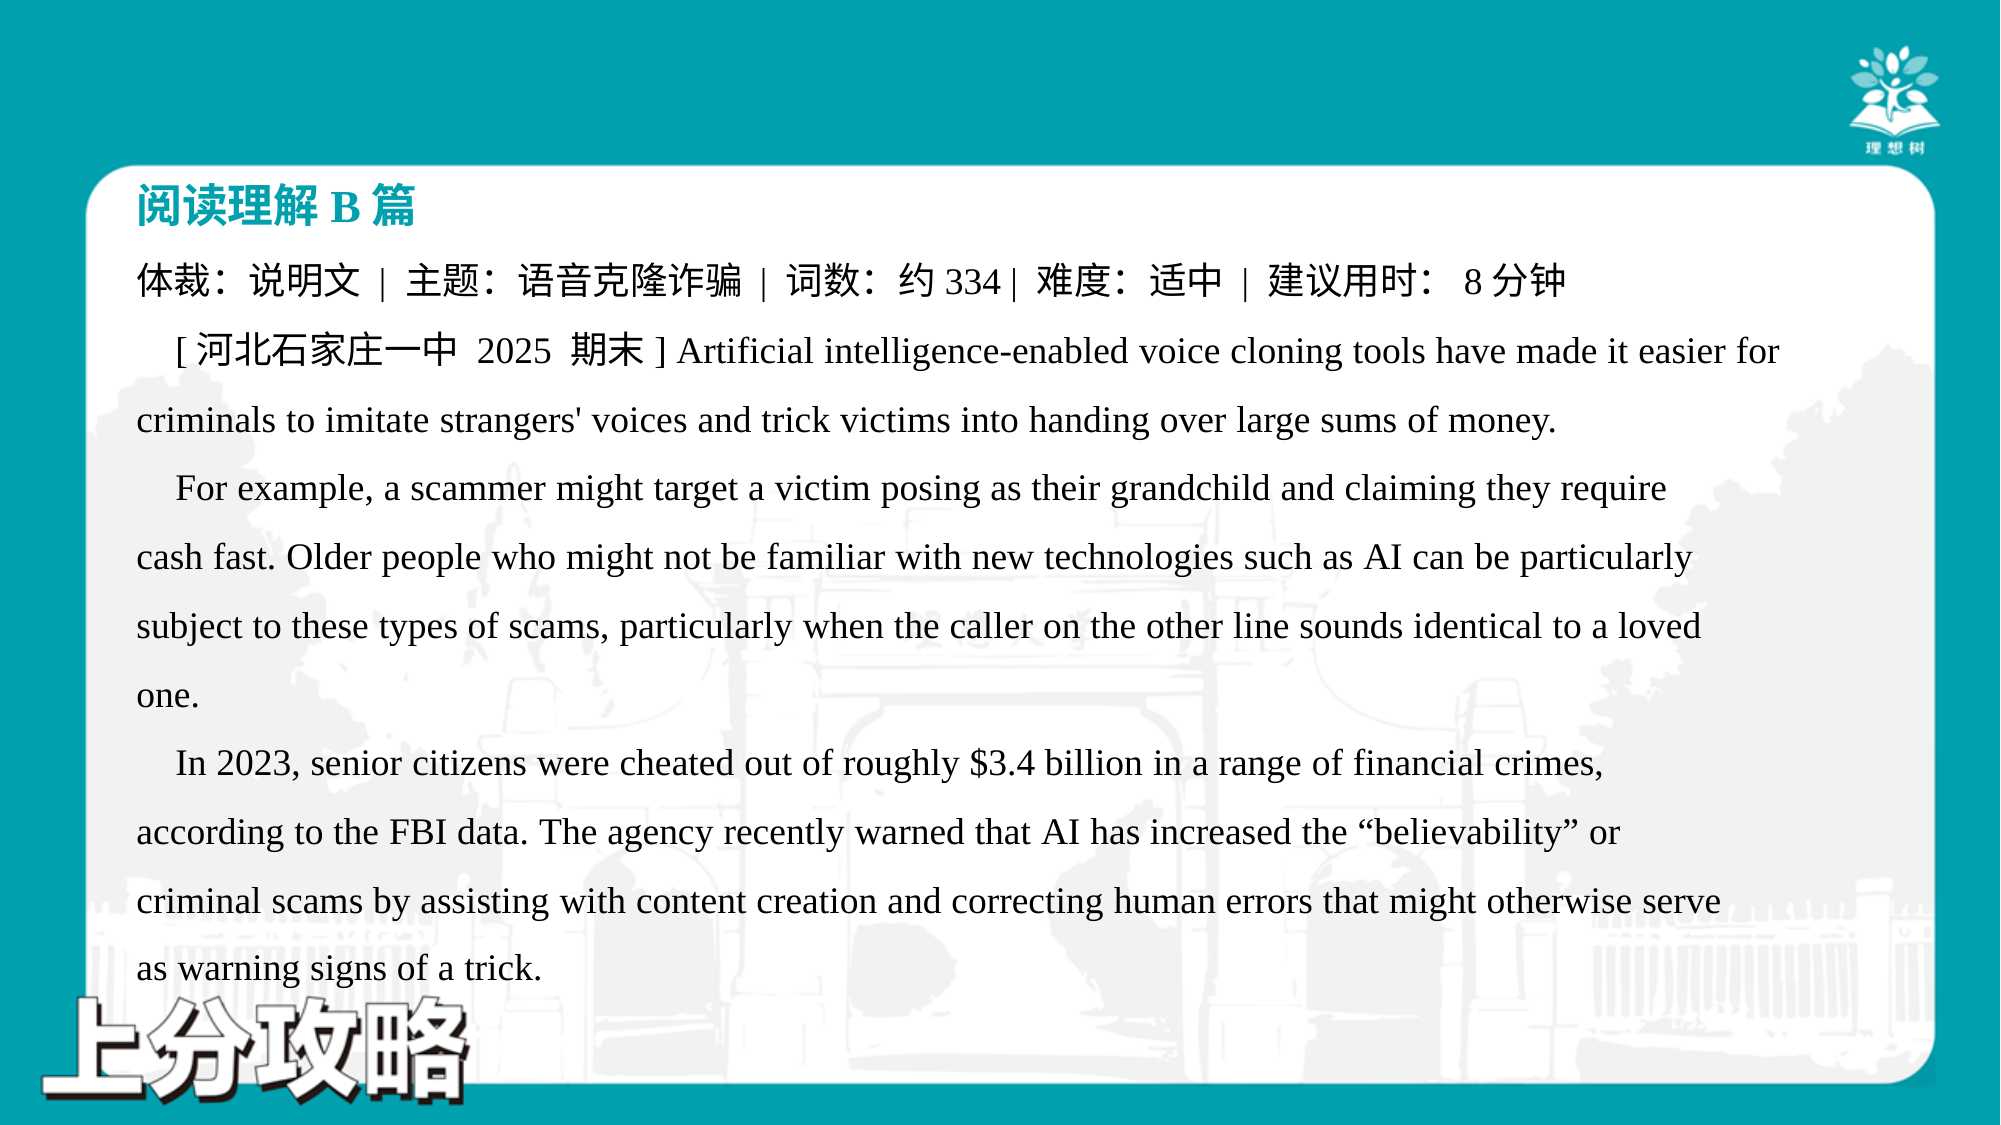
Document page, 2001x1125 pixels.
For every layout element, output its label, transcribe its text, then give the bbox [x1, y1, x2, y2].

text_box 阅读理解B篇 [136, 176, 1865, 232]
picture [0, 0, 2000, 1125]
text_box 体裁：说明文 | 主题：语音克隆诈骗 | 词数：约334 | 难度：适中 | 建议用时：8分钟 [河北石家庄一中 2025 期末] Artificial intelligence-enabled voice cloning tools have made it easier for criminals to imitate strangers' voices and trick victims into handing over large sums of money. For example, a scammer might target a victim posing as their grandchild and claiming they require cash fast. Older people who might not be familiar with new technologies such as AI can be particularly subject to these types of scams, particularly when the caller on the other line sounds identical to a loved one. In 2023, senior citizens were cheated out of roughly $3.4 billion in a range of financial crimes, according to the FBI data. The agency recently warned that AI has increased the “believability” or criminal scams by assisting with content creation and correcting human errors that might otherwise serve as warning signs of a trick.#4 [136, 233, 1865, 980]
